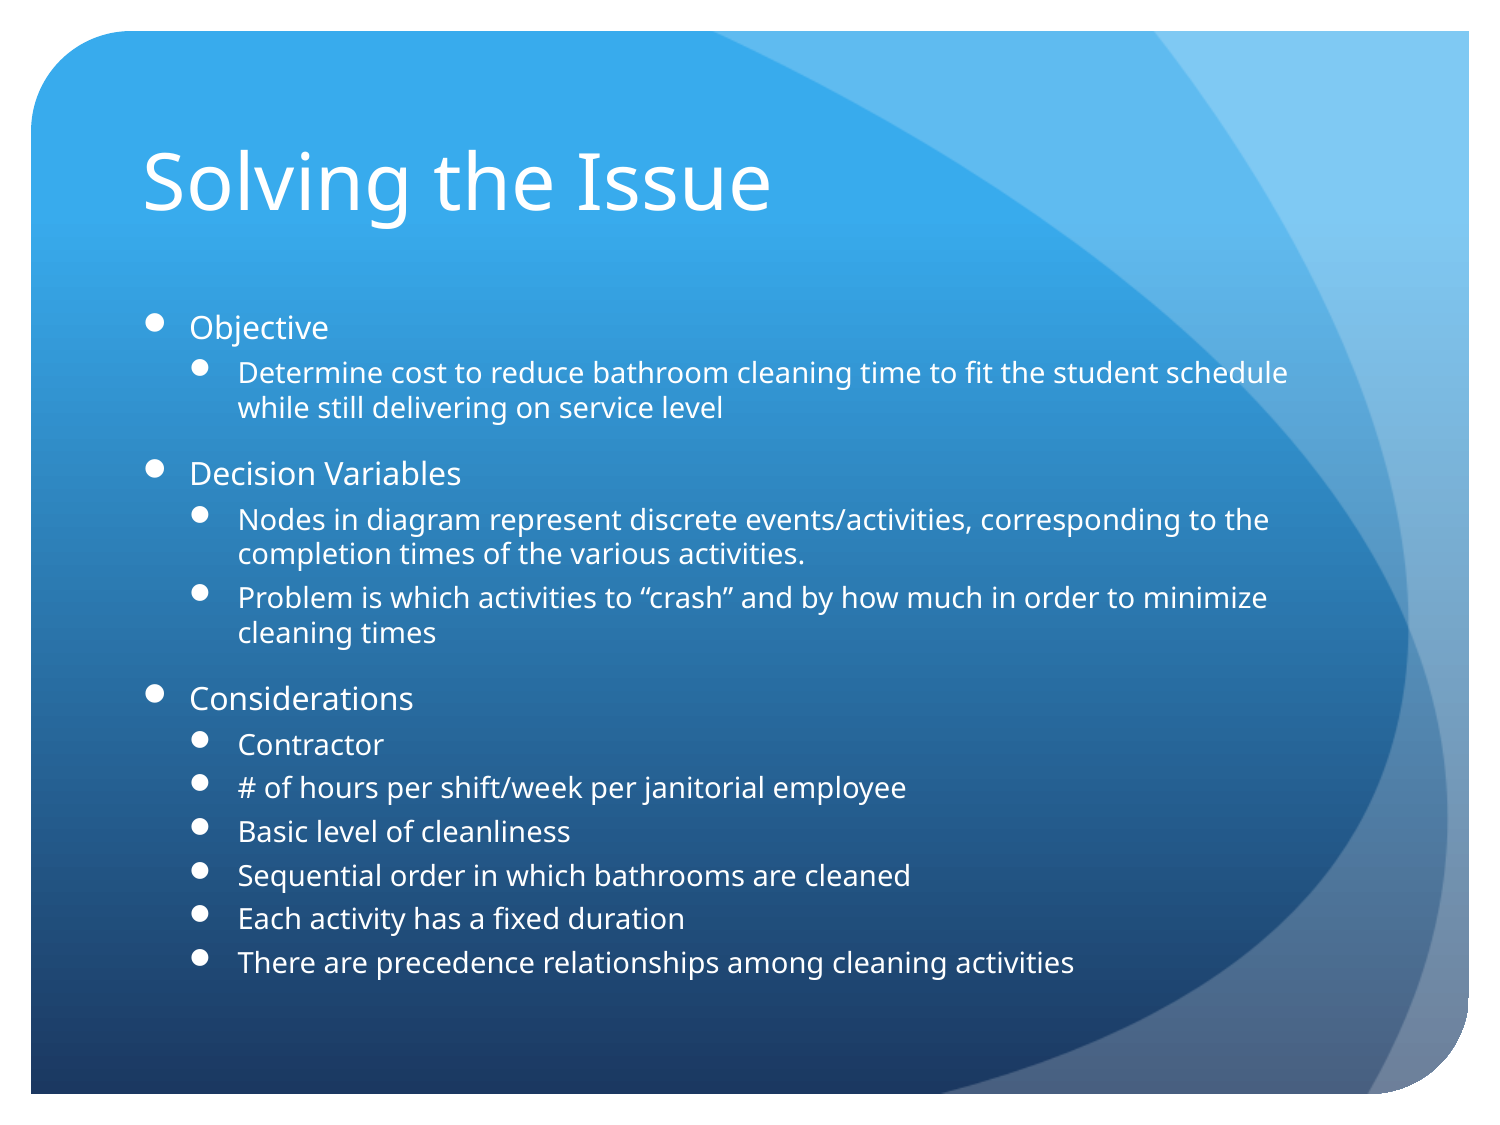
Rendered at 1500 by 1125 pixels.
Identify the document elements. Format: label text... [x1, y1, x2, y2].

picture [24, 30, 1473, 1094]
list Objective Determine cost to reduce bathroom cleaning time to fit the student schedule while still delivering on service level Decision Variables Nodes in diagram represent discrete events/activities, corresponding to the completion times of the various activities. Problem is which activities to “crash” and by how much in order to minimize cleaning times Considerations Contractor # of hours per shift/week per janitorial employee Basic level of cleanliness Sequential order in which bathrooms are cleaned Each activity has a fixed duration There are precedence relationships among cleaning activities [127, 299, 1372, 991]
title Solving the Issue [127, 62, 1372, 234]
